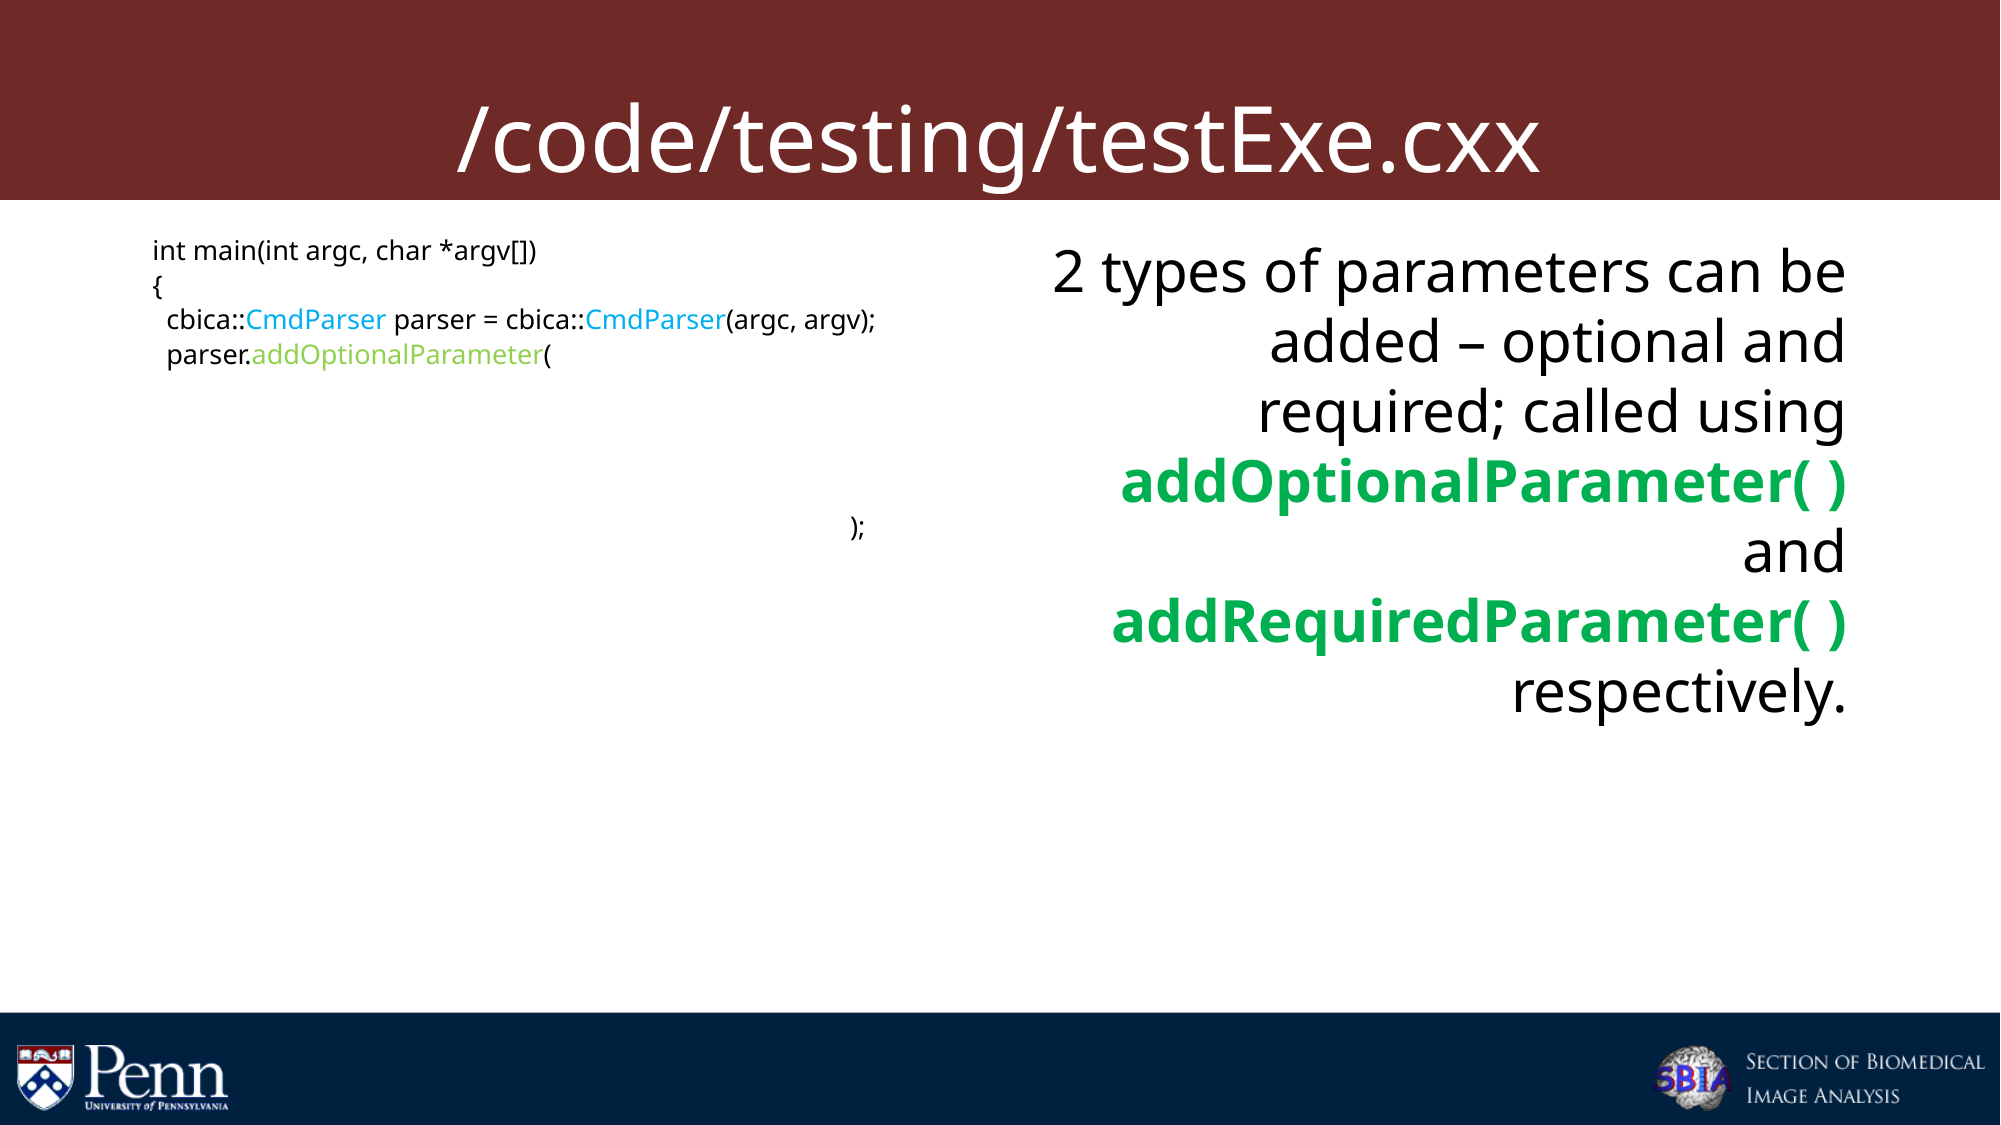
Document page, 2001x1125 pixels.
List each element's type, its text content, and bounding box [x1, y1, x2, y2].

picture [17, 1045, 228, 1111]
title /code/testing/testExe.cxx [137, 0, 1863, 200]
picture [1652, 1044, 1985, 1112]
list int main(int argc, char *argv[]) { cbica::CmdParser parser = cbica::CmdParser(argc, argv); parser.addOptionalParameter( "r", "runTest", cbica::Parameter::FILE, ".nii.gz", "This takes the input image file for testing“ ); [137, 226, 985, 987]
list 2 types of parameters can be added – optional and required; called using addOptionalParameter( ) and addRequiredParameter( ) respectively. [1012, 226, 1863, 987]
